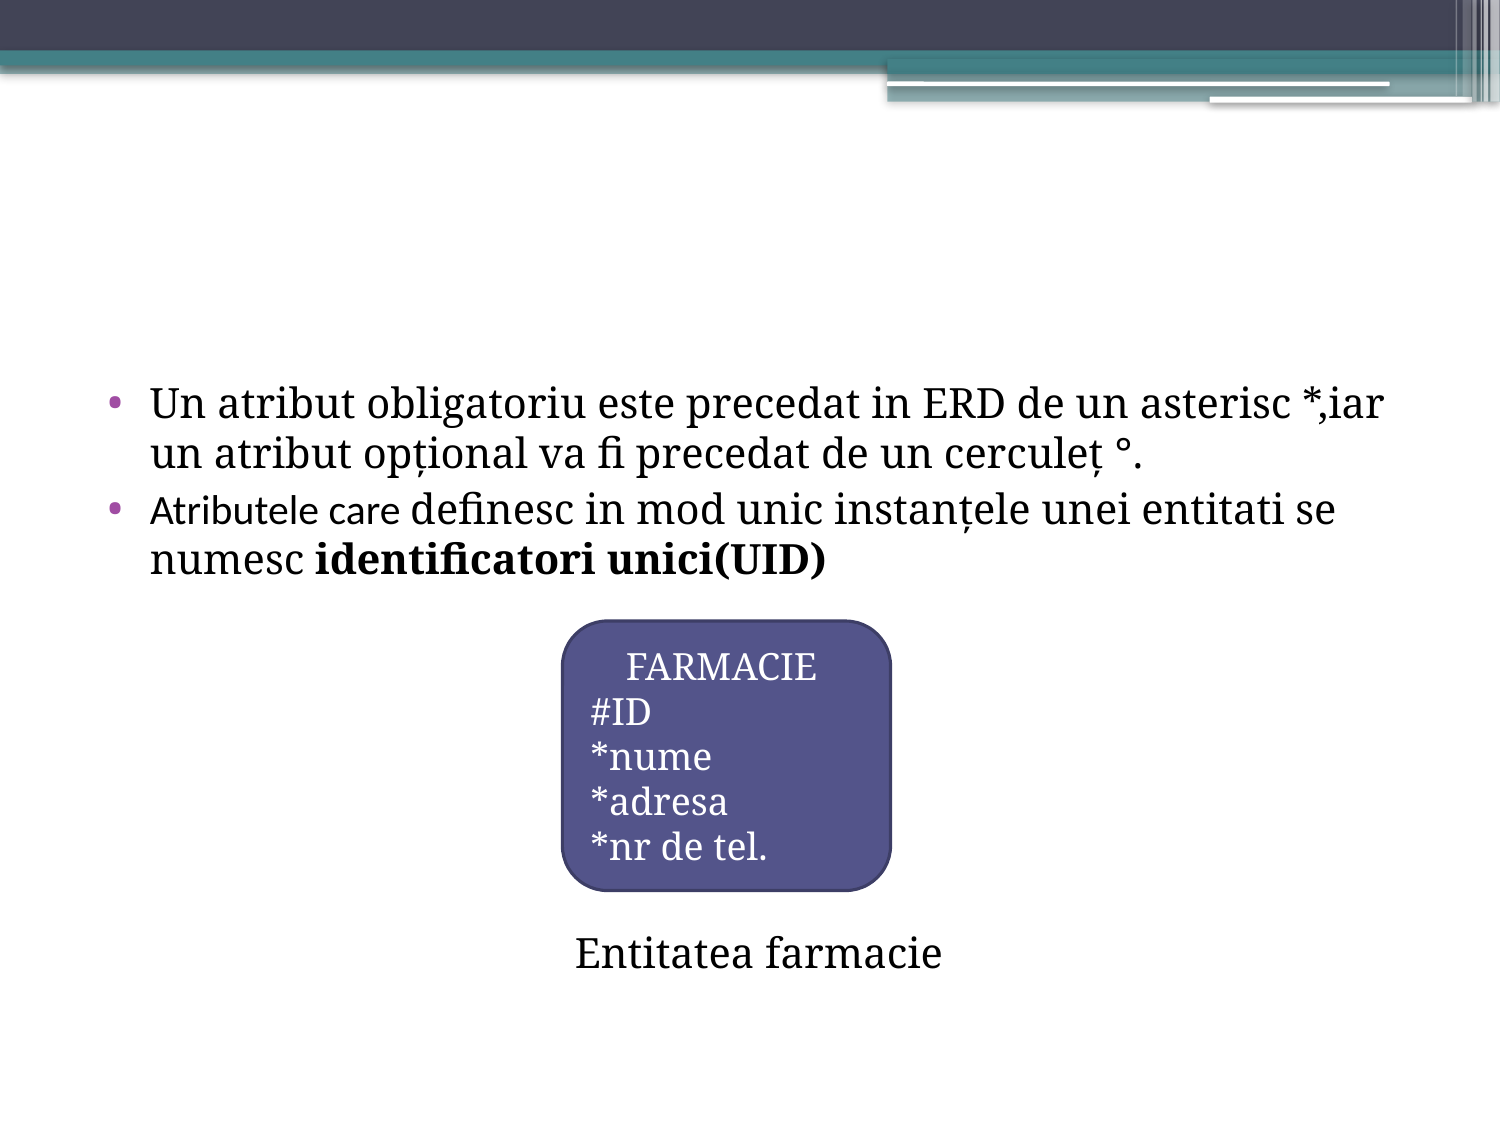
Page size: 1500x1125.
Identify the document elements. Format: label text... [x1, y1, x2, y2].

list Un atribut obligatoriu este precedat in ERD de un asterisc *,iar un atribut opțional va fi precedat de un cerculeț °. Atributele care definesc in mod unic instanțele unei entitati se numesc identificatori unici(UID) Entitatea farmacie [75, 368, 1425, 1079]
text_box FARMACIE #ID *nume *adresa *nr de tel. [560, 619, 893, 893]
